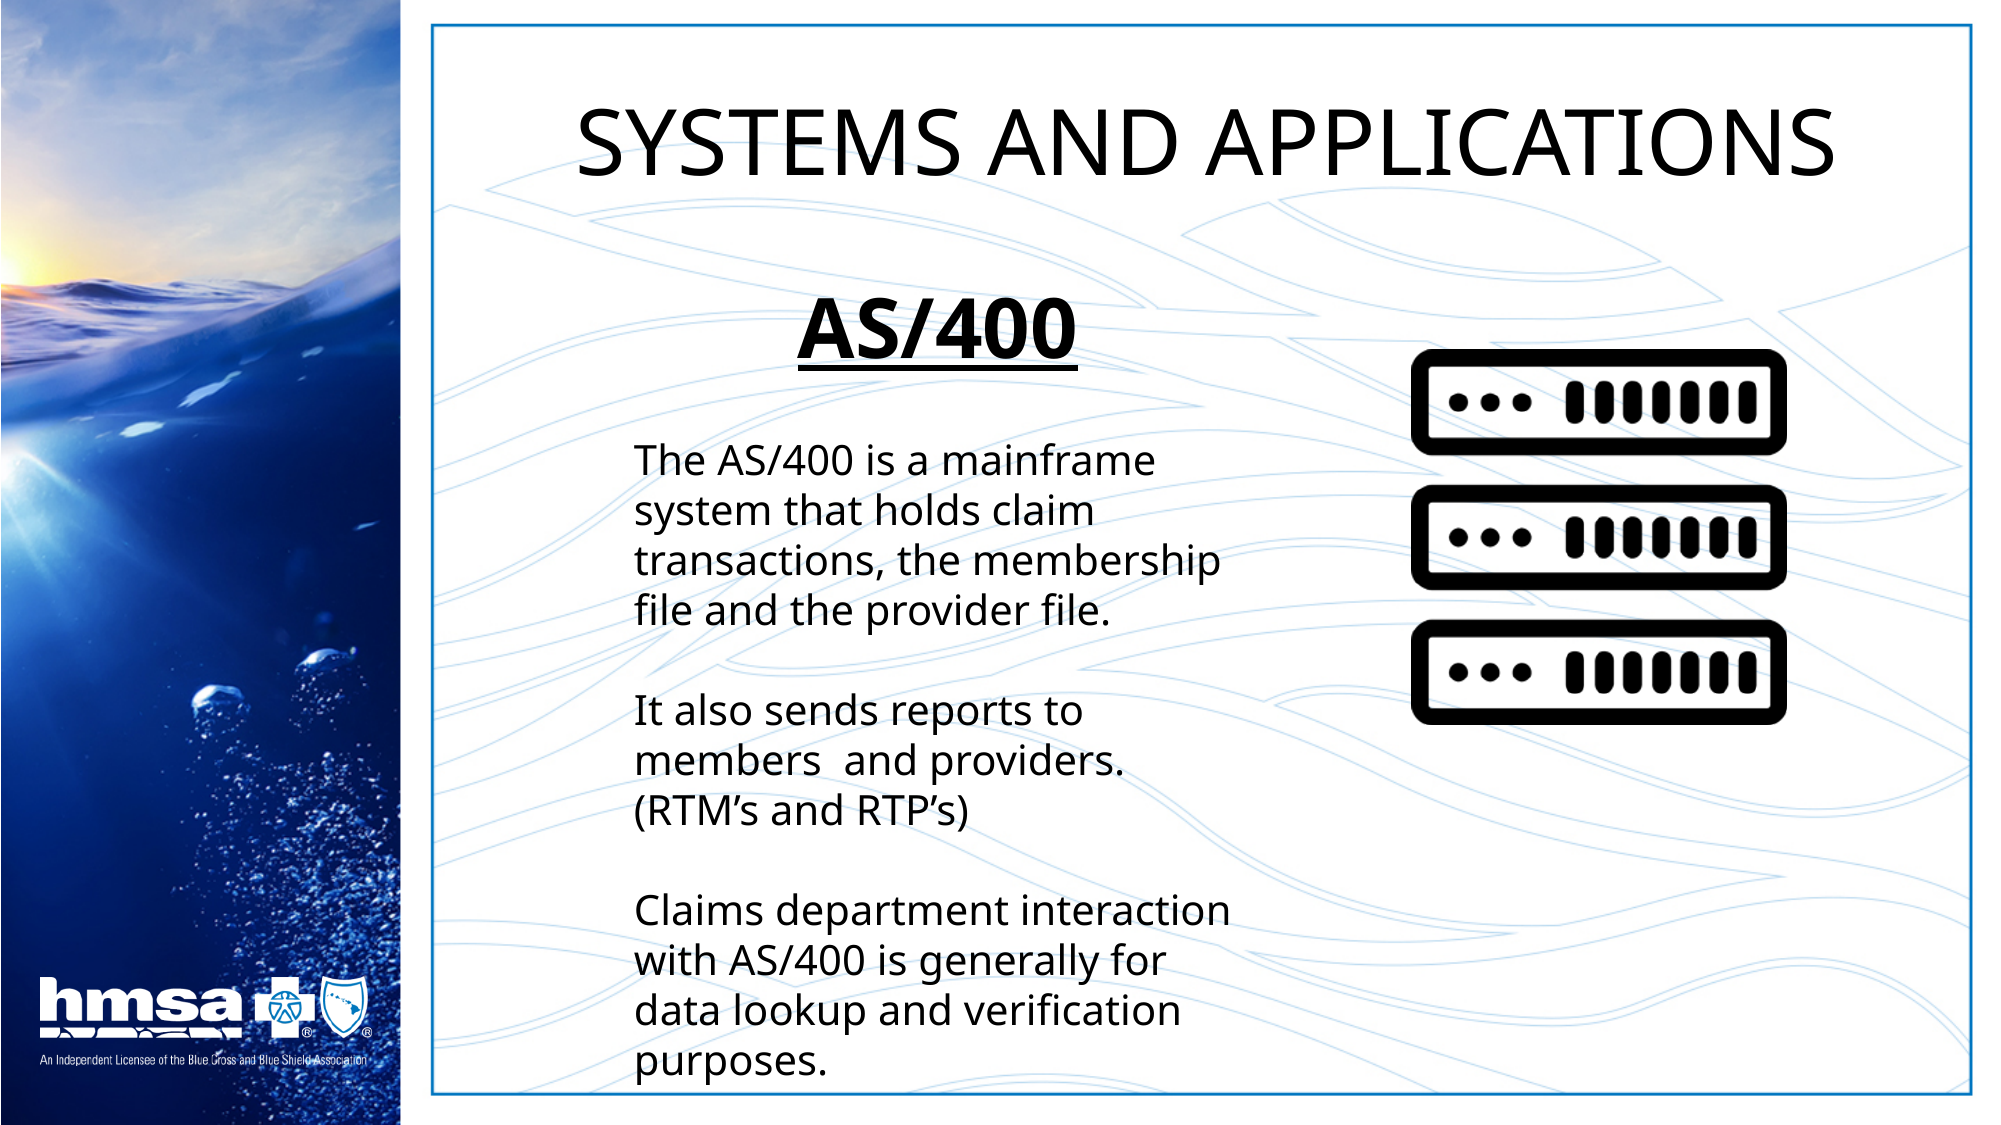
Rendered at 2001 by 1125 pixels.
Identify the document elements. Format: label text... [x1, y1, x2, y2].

title SYSTEMS AND APPLICATIONS [476, 45, 1939, 233]
list AS/400 [600, 268, 1276, 431]
picture [1, 0, 1999, 1125]
text_box The AS/400 is a mainframe system that holds claim transactions, the membership file and the provider file. It also sends reports to members and providers. (RTM’s and RTP’s) Claims department interaction with AS/400 is generally for data lookup and verification purposes. [619, 426, 1257, 1092]
